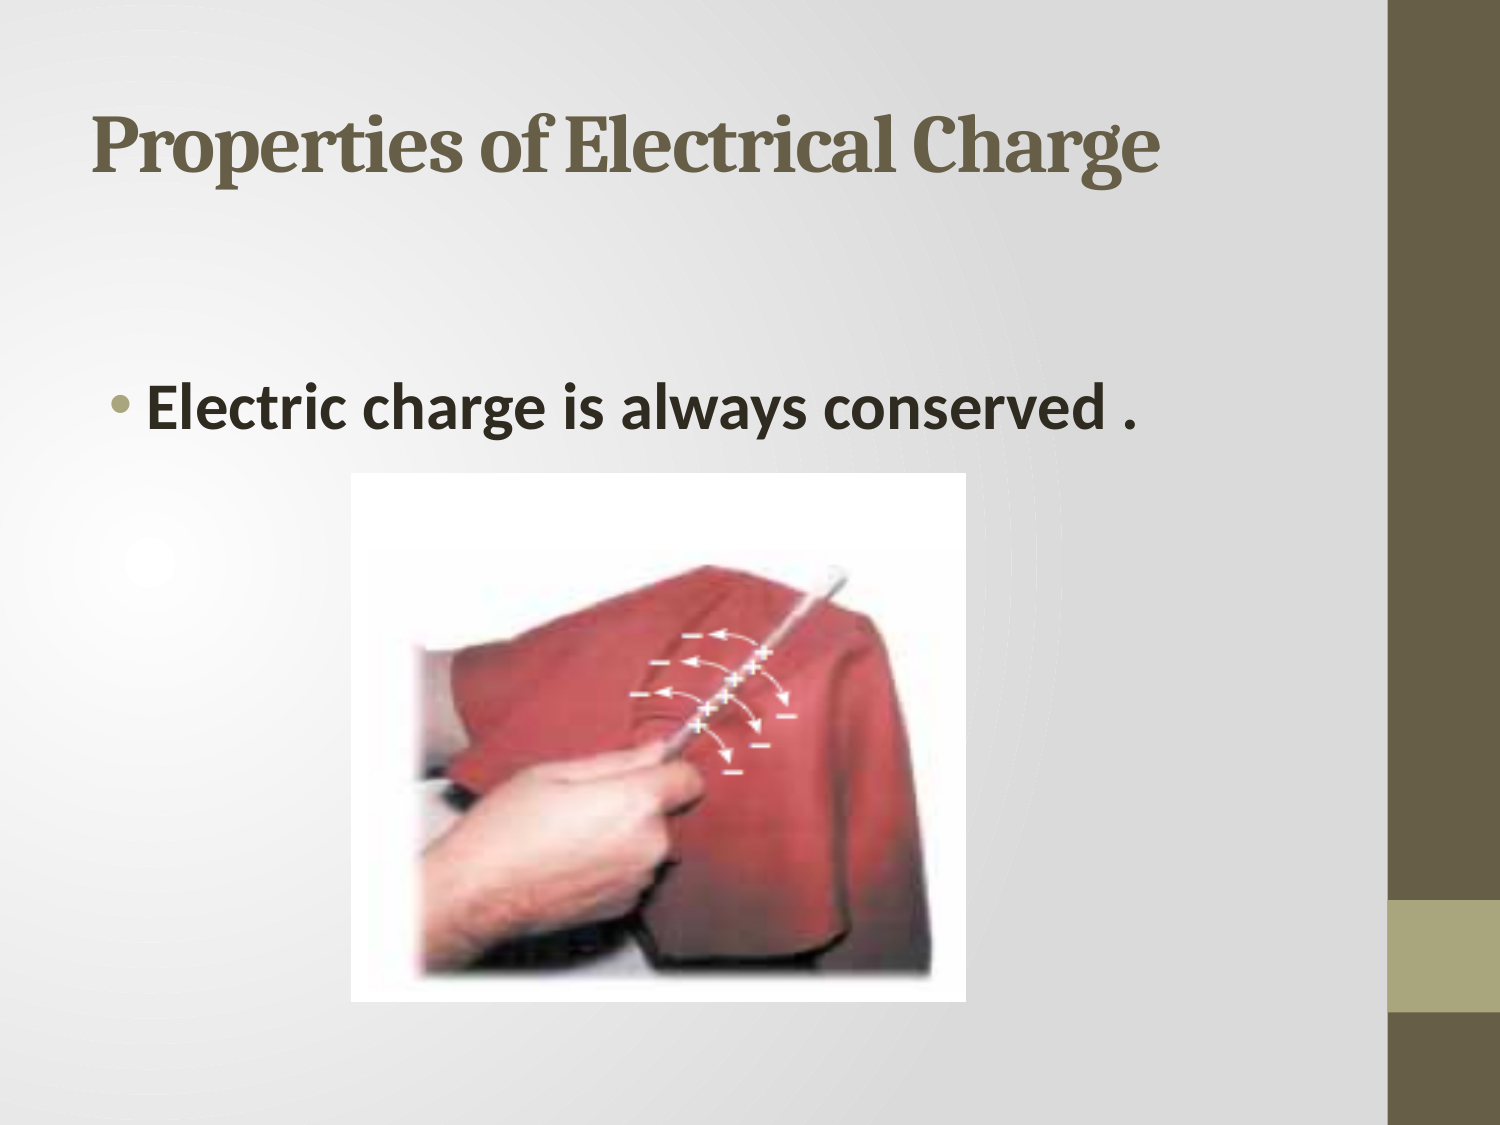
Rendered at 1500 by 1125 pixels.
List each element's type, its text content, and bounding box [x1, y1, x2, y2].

title Properties of Electrical Charge [75, 45, 1325, 233]
picture [351, 473, 967, 1002]
list Electric charge is always conserved . [75, 262, 1325, 1050]
